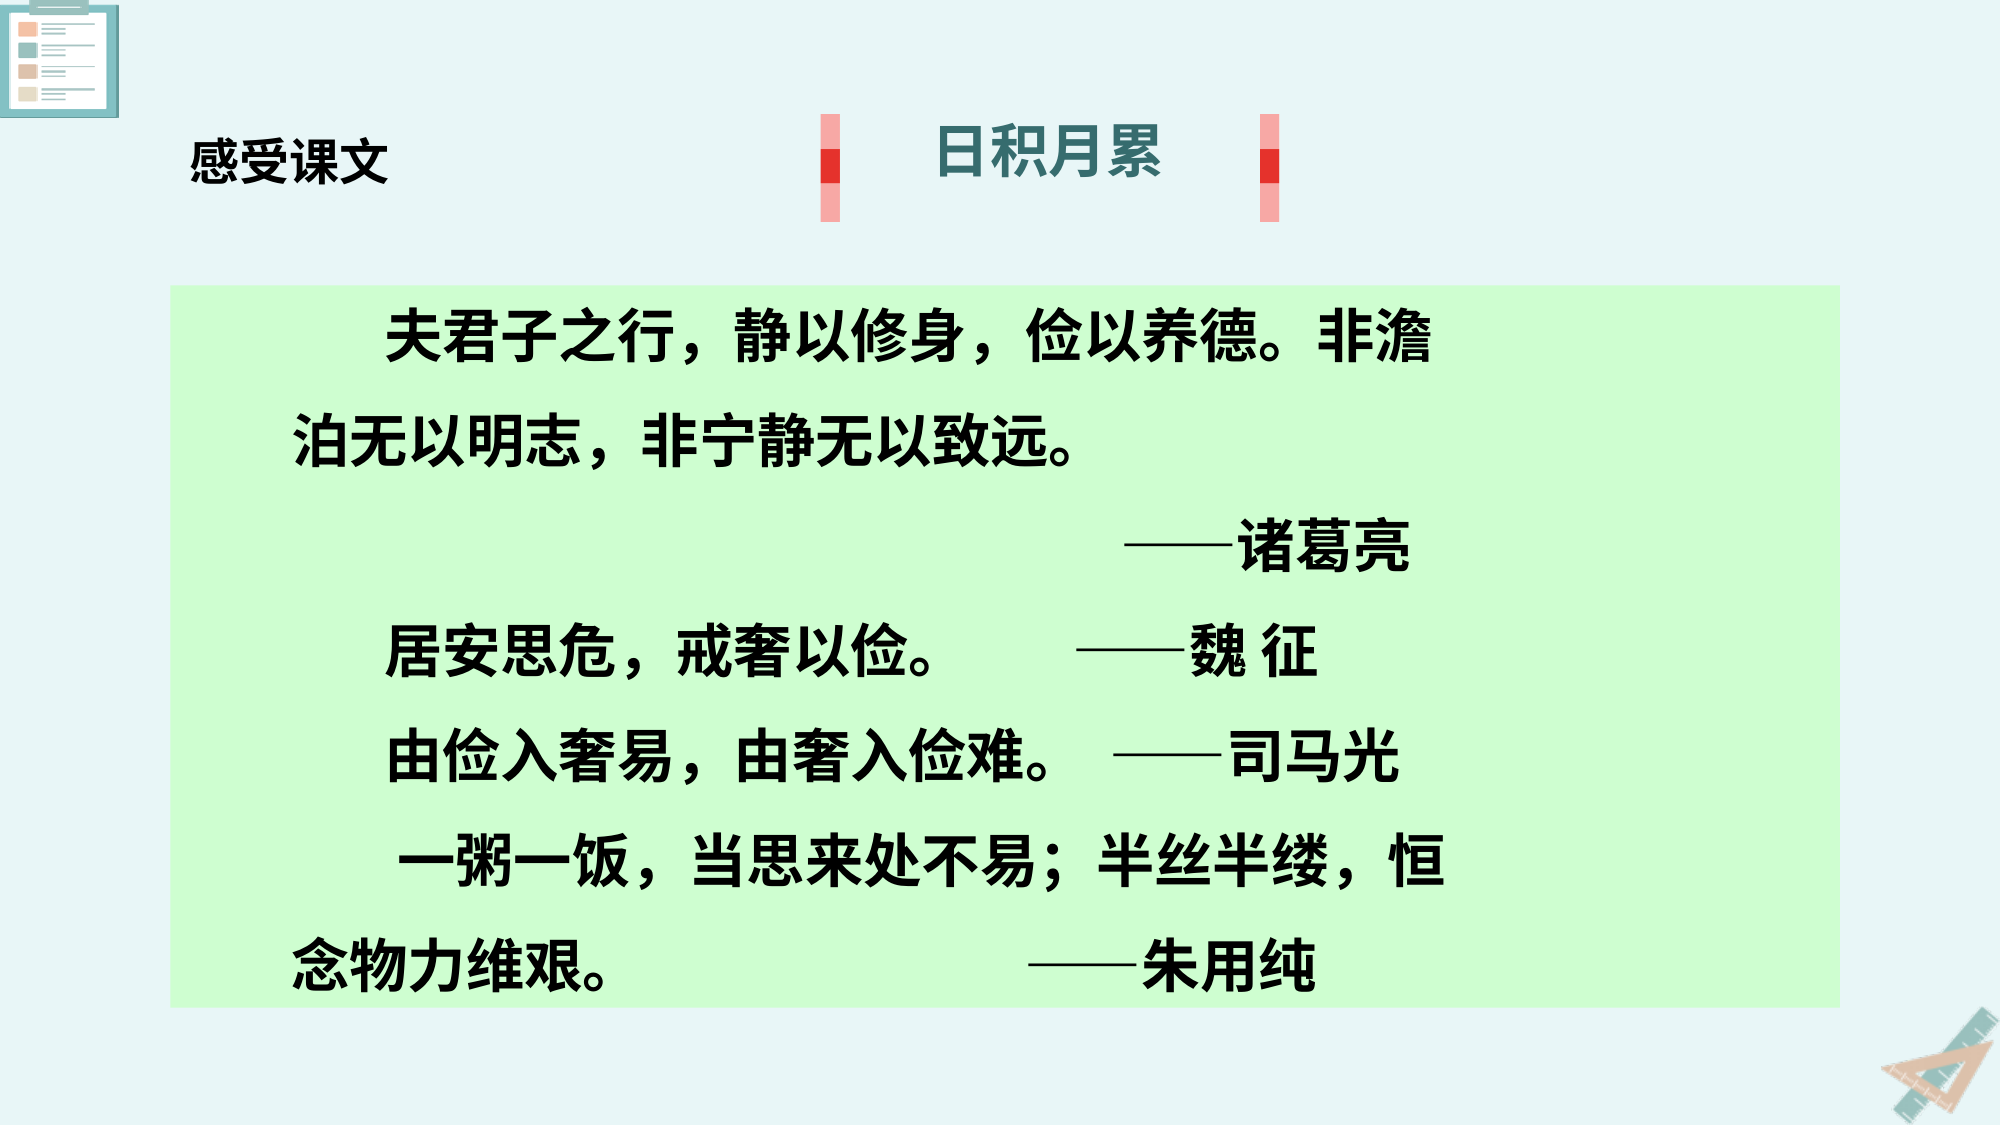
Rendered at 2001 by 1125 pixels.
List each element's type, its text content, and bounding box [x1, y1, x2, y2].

text_box 感受课文 [174, 123, 405, 199]
picture [0, 0, 119, 119]
text_box 日积月累 [863, 107, 1180, 192]
picture [820, 109, 855, 222]
picture [1881, 1006, 2000, 1125]
text_box [169, 284, 1841, 1009]
picture [1260, 109, 1294, 222]
text_box 夫君子之行，静以修身，俭以养德。非澹 泊无以明志，非宁静无以致远。 ——诸葛亮 居安思危，戒奢以俭。 ——魏 征 由俭入奢易，由奢入俭难。 ——司马光 一粥一饭，当思来处不易；半丝半缕，恒 念物力维艰。 ——朱用纯 [223, 256, 1874, 1007]
